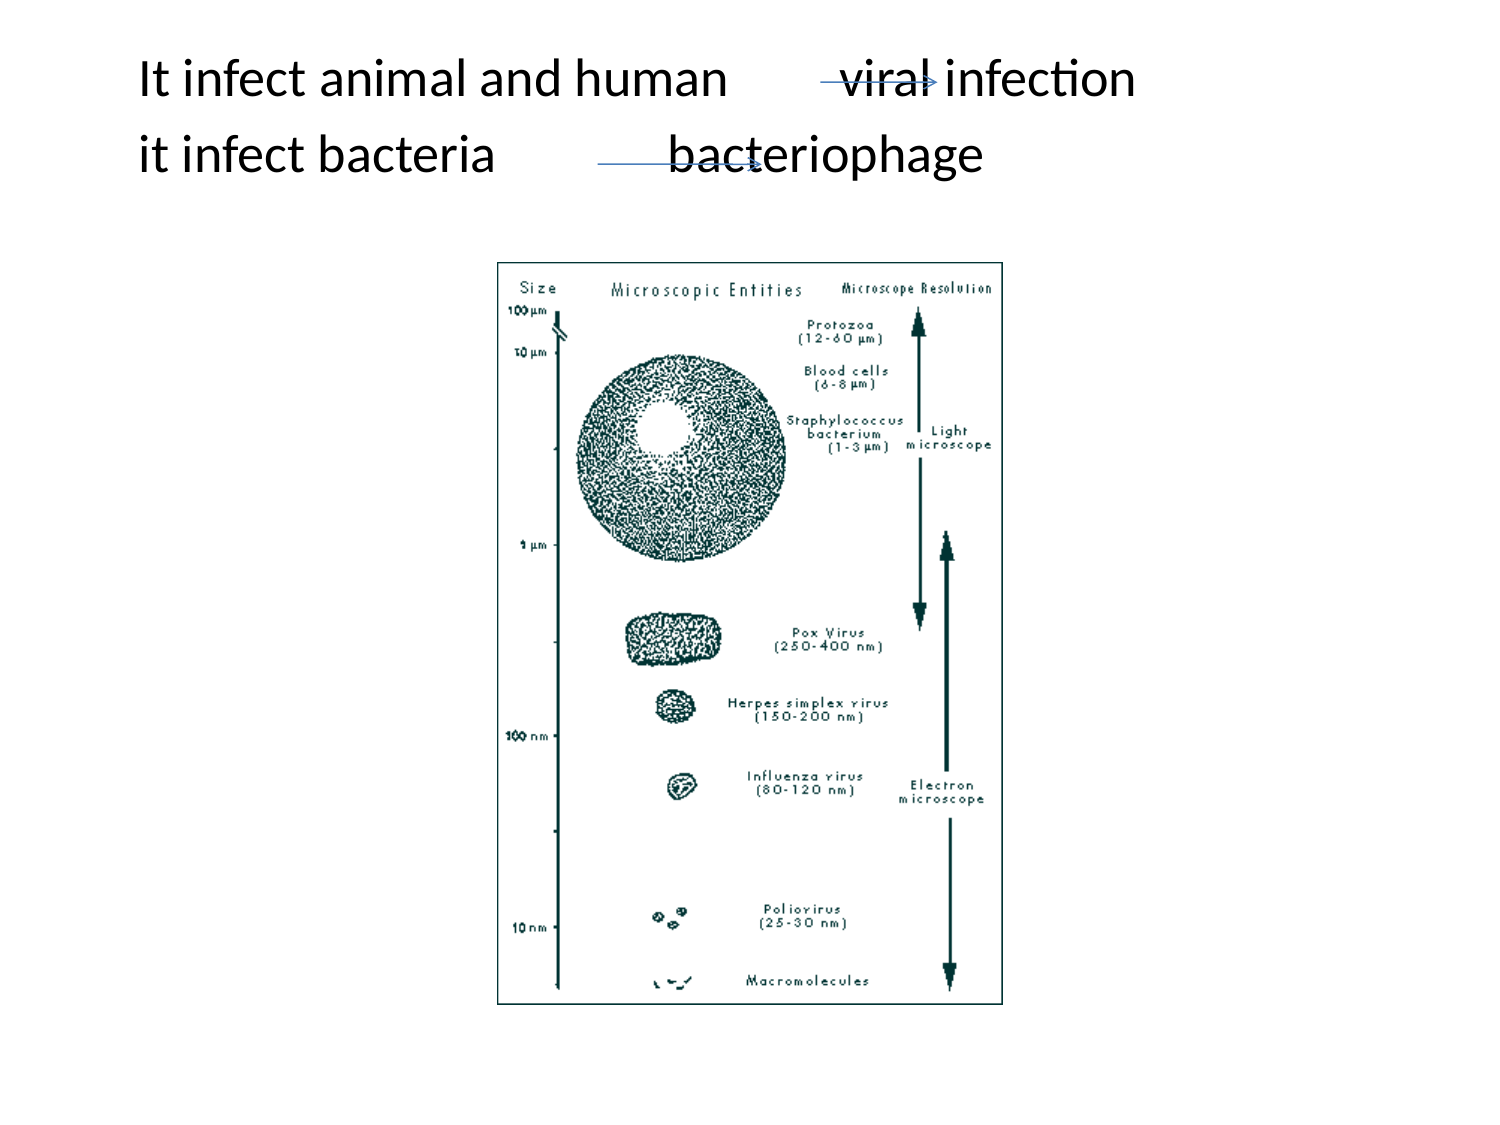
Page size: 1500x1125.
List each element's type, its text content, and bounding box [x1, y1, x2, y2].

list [497, 262, 1003, 1006]
text_box It infect animal and human viral infection it infect bacteria bacteriophage [74, 35, 1425, 211]
